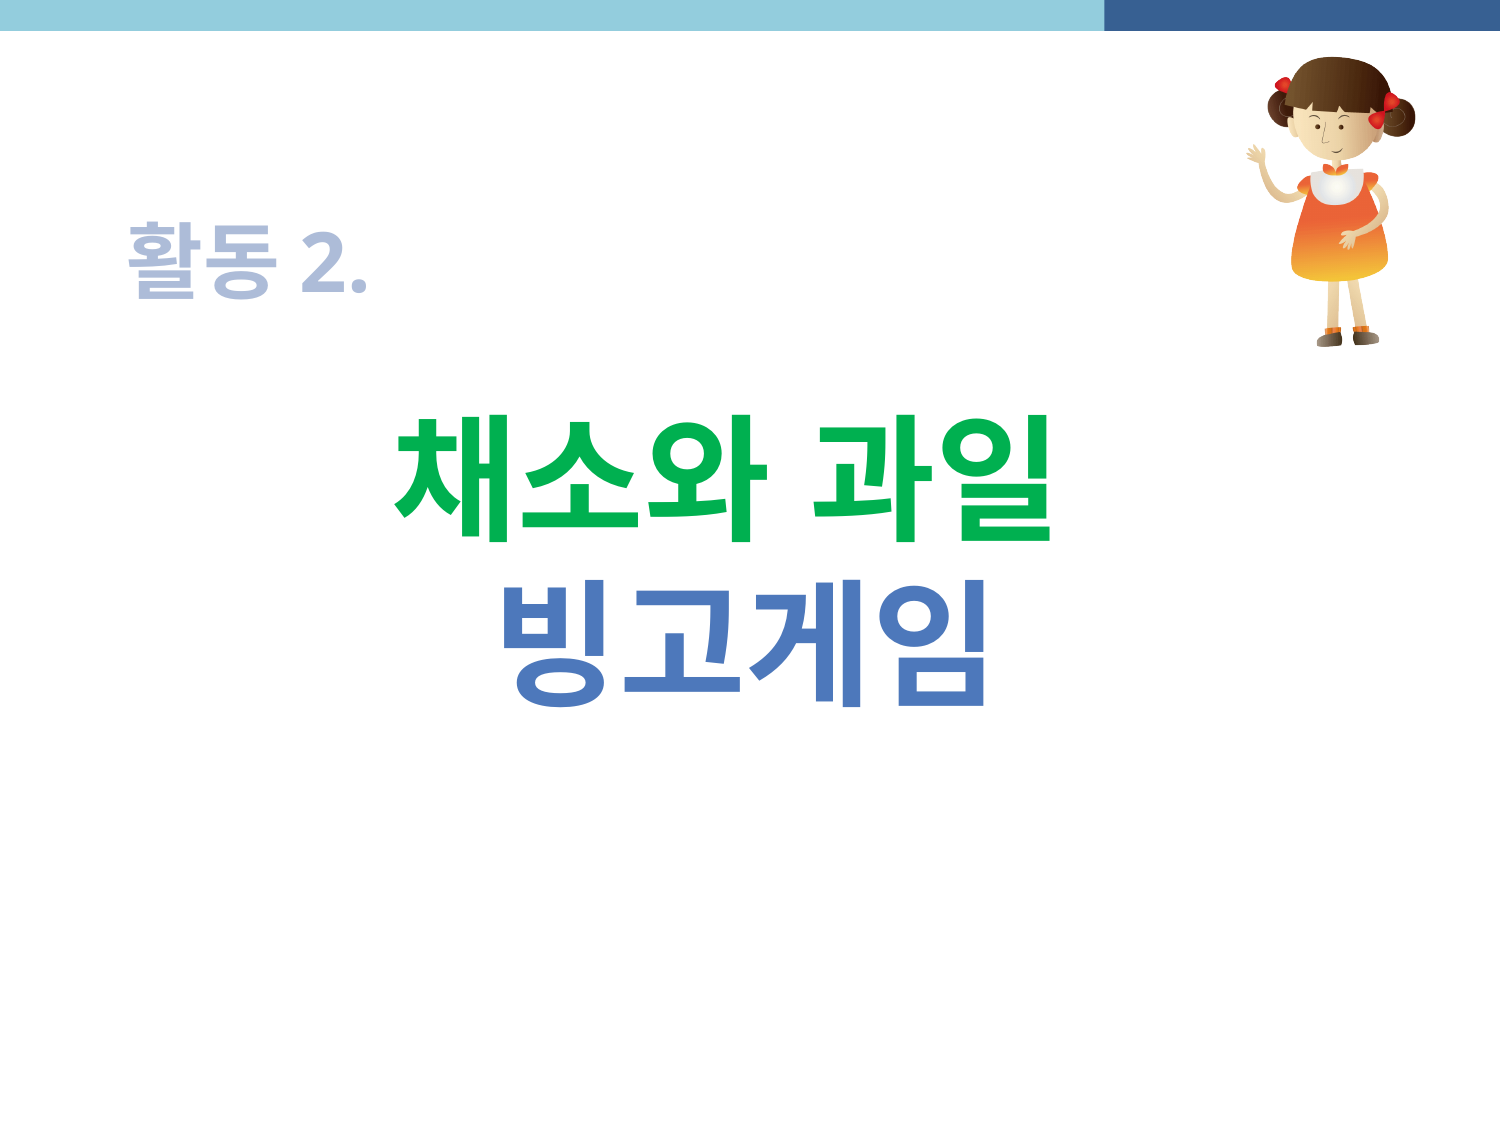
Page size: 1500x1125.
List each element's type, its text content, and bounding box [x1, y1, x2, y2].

text_box [0, 0, 1102, 33]
picture [1245, 54, 1416, 347]
text_box 활동2. [112, 201, 491, 317]
text_box 채소와 과일 빙고게임 [0, 385, 1495, 730]
text_box [1102, 0, 1500, 33]
